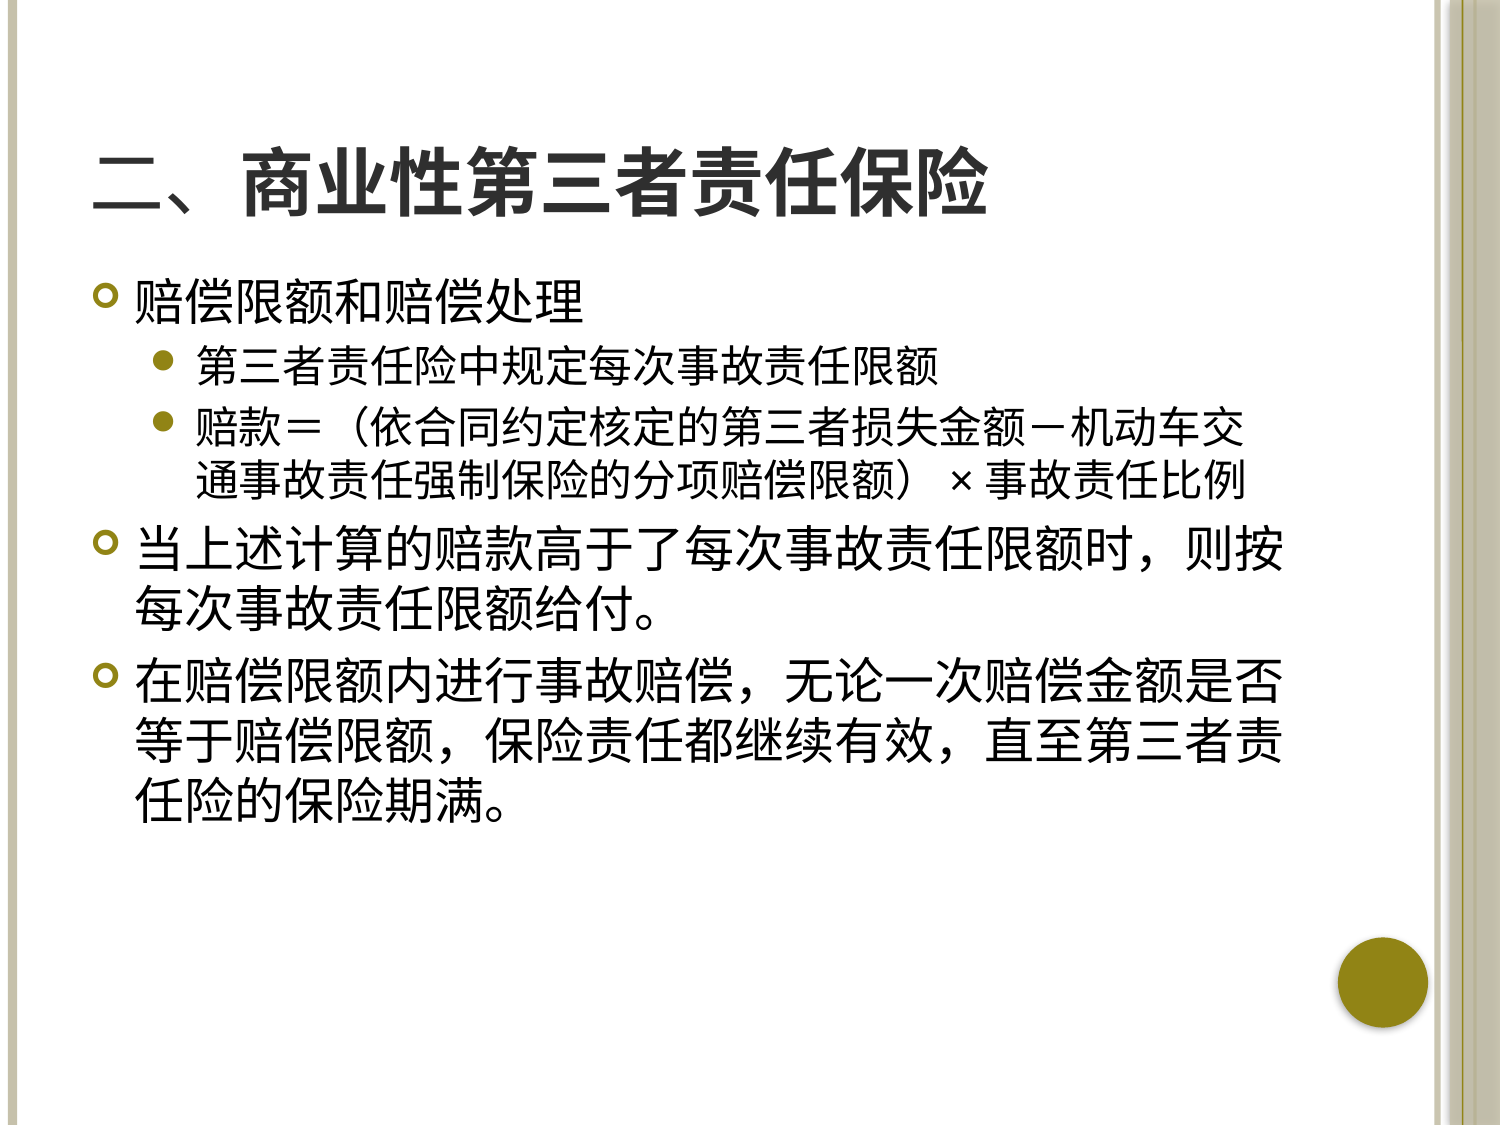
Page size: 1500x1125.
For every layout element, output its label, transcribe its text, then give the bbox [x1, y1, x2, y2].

list 赔偿限额和赔偿处理 第三者责任险中规定每次事故责任限额 赔款＝（依合同约定核定的第三者损失金额－机动车交通事故责任强制保险的分项赔偿限额）×事故责任比例 当上述计算的赔款高于了每次事故责任限额时，则按每次事故责任限额给付。 在赔偿限额内进行事故赔偿，无论一次赔偿金额是否等于赔偿限额，保险责任都继续有效，直至第三者责任险的保险期满。 [74, 262, 1301, 1063]
title 二、商业性第三者责任保险 [75, 45, 1300, 233]
